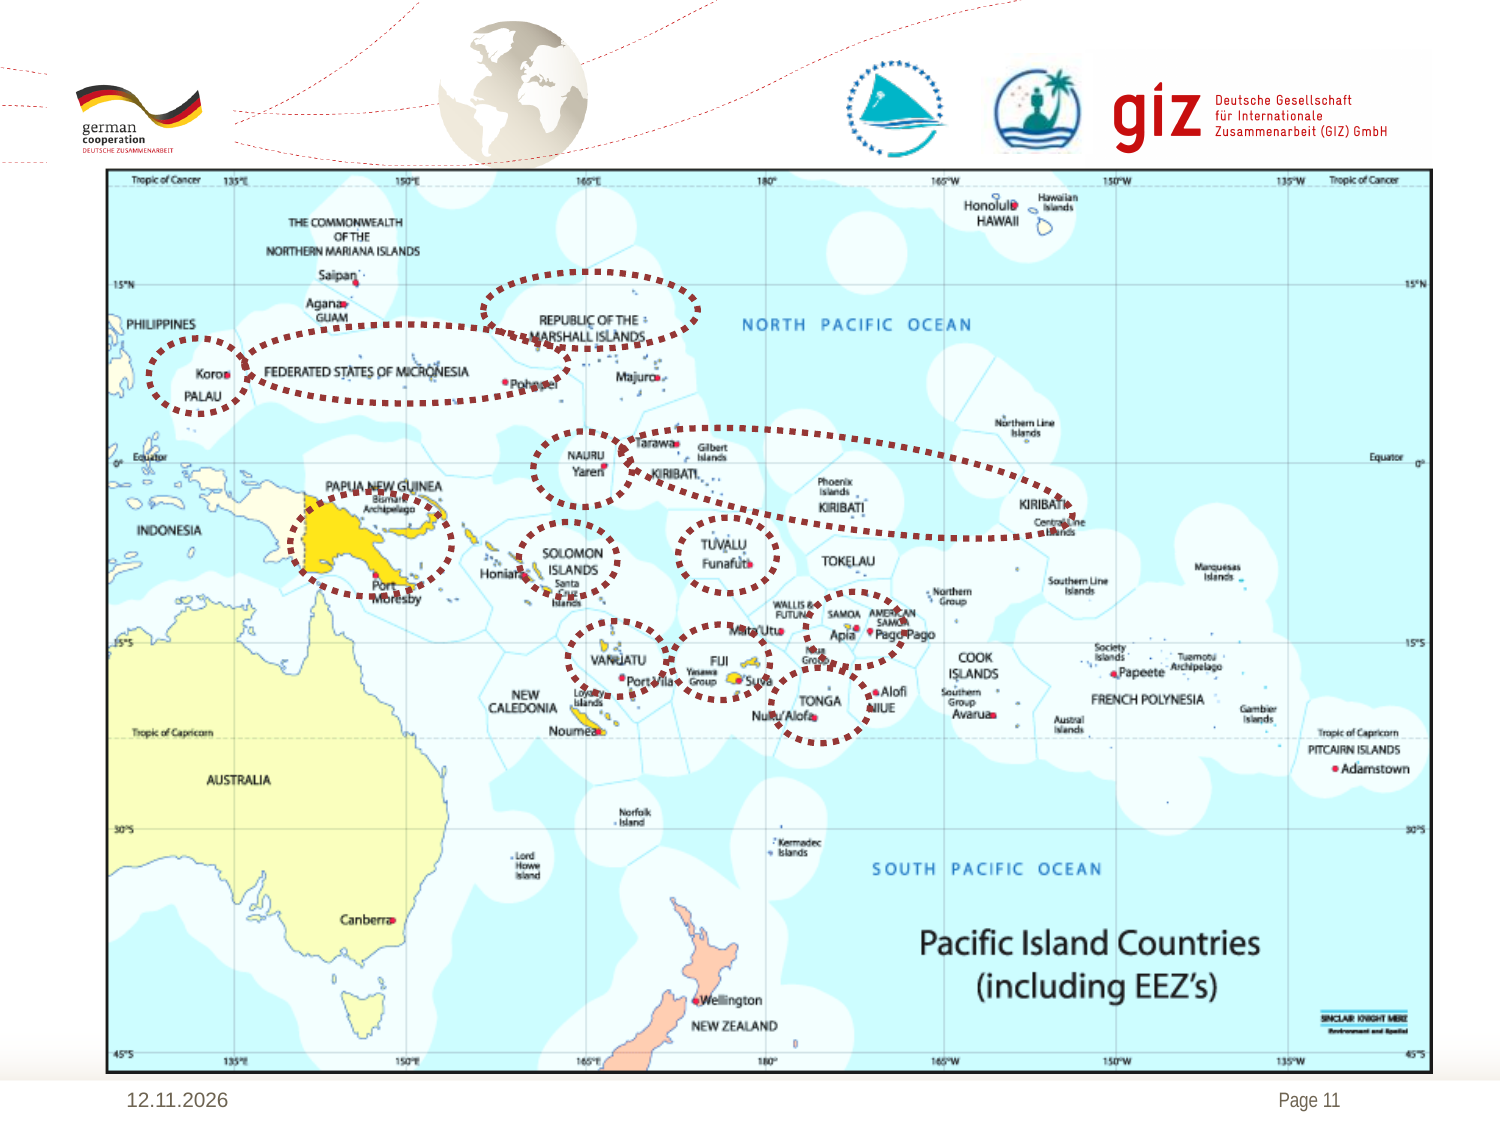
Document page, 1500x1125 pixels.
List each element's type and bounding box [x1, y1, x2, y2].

picture [0, 0, 1500, 1081]
slide_number [111, 1084, 325, 1121]
